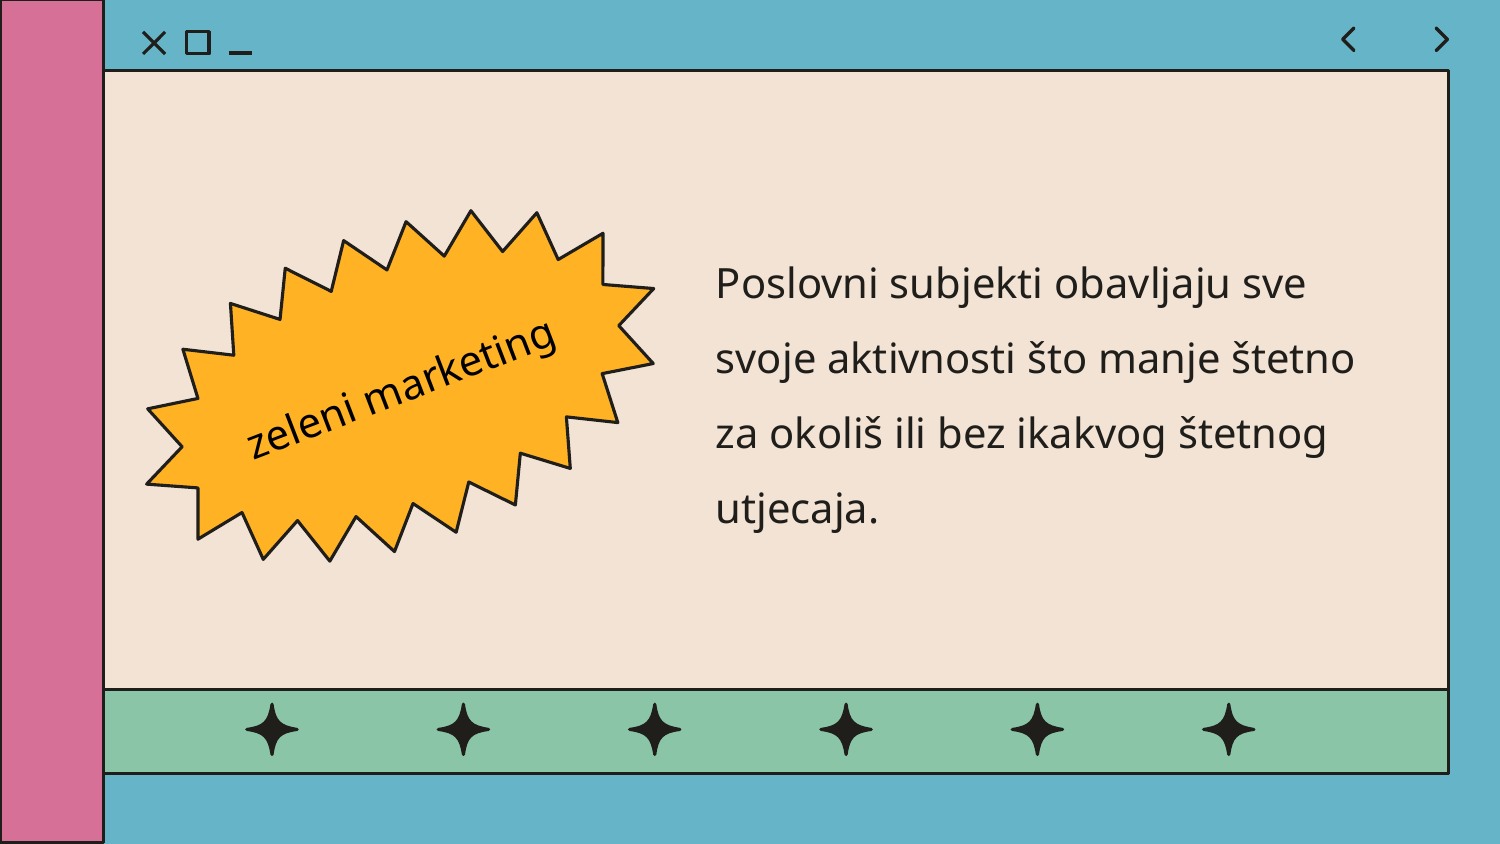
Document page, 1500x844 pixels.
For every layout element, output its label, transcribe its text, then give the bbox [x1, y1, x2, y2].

text_box [1435, 27, 1449, 52]
subtitle Poslovni subjekti obavljaju sve svoje aktivnosti što manje štetno za okoliš ili bez ikakvog štetnog utjecaja. [700, 230, 1380, 534]
text_box [1342, 27, 1355, 52]
text_box zeleni marketing [146, 210, 654, 562]
